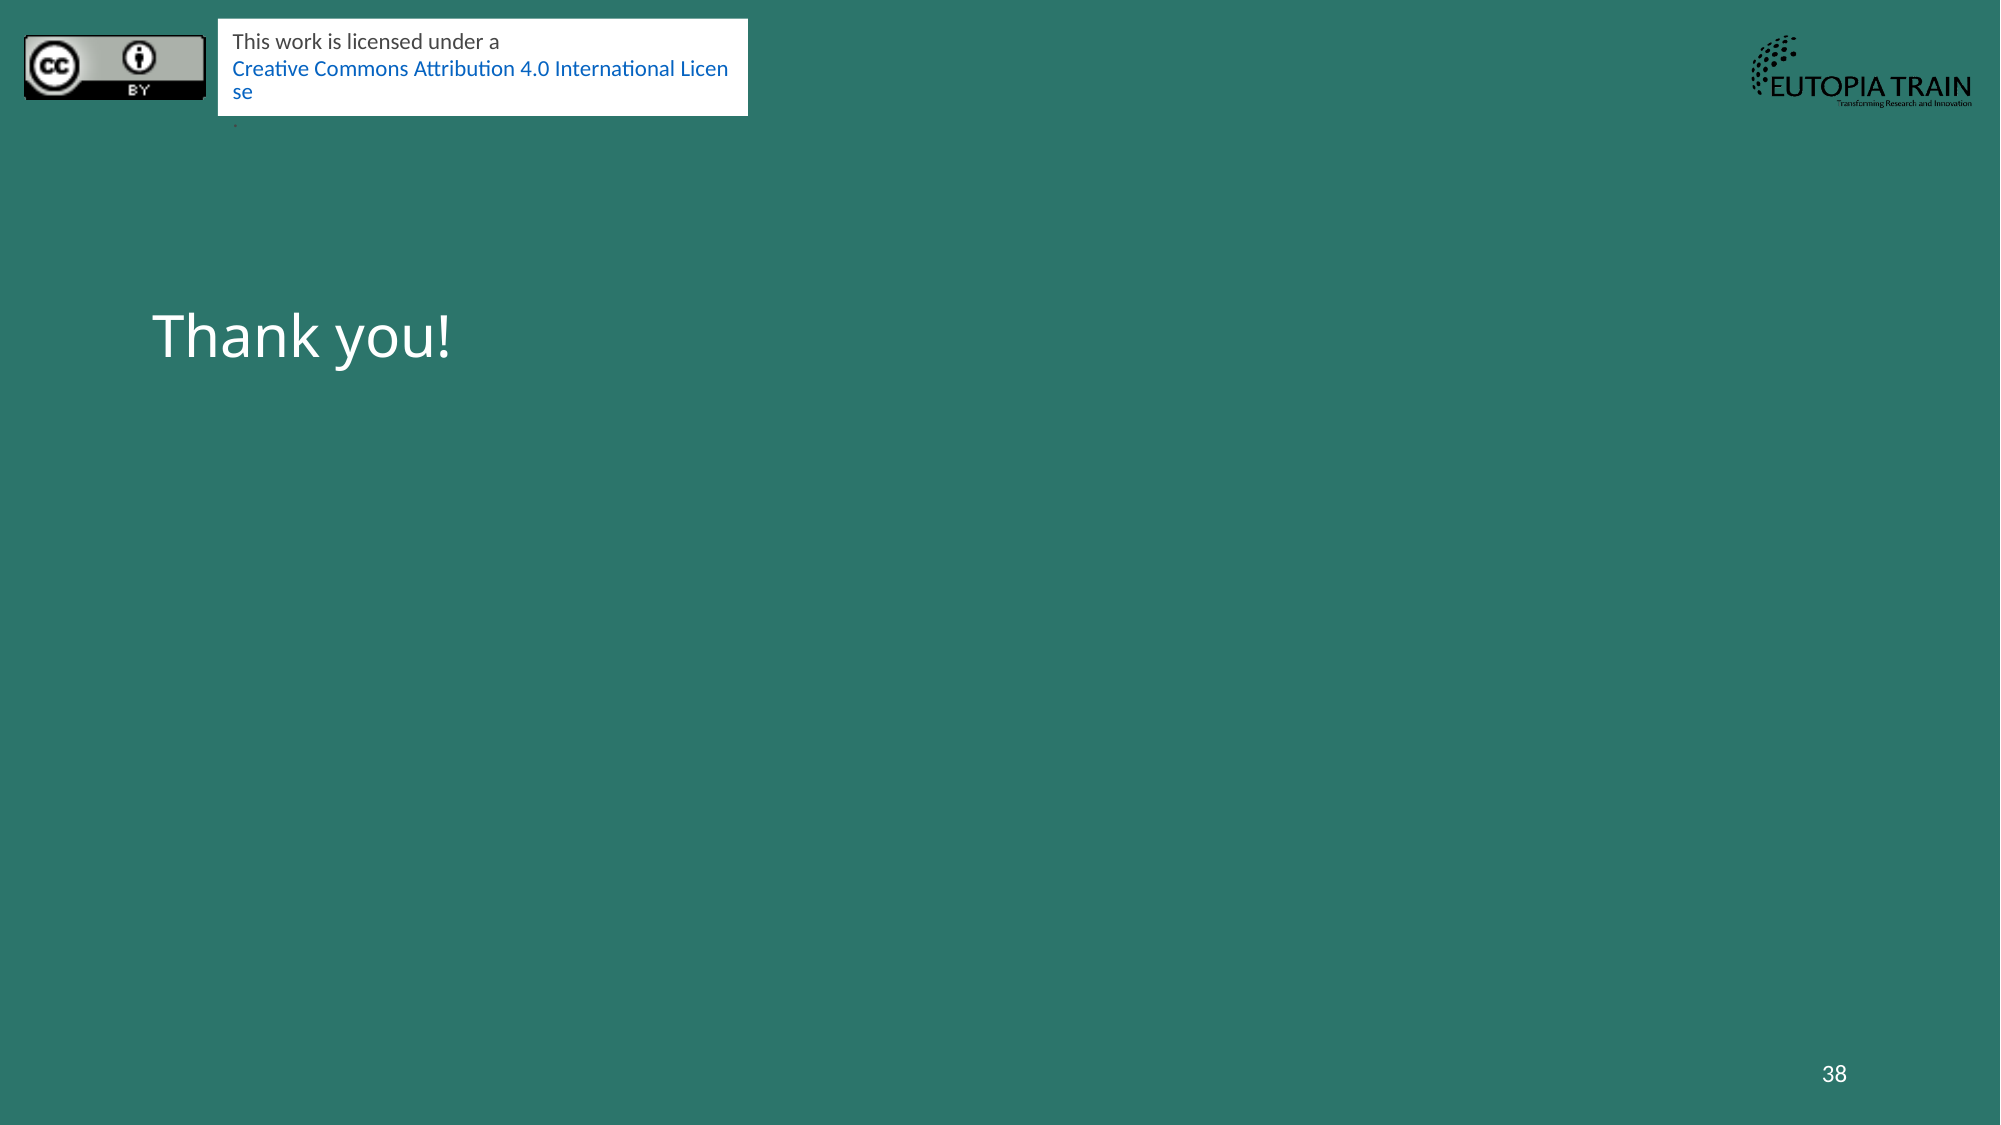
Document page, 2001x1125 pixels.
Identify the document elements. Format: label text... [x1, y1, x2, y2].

slide_number 38 [1412, 1042, 1863, 1103]
picture [1749, 31, 1976, 111]
list Thank you! [137, 299, 1863, 1014]
picture [24, 35, 206, 100]
text_box This work is licensed under a Creative Commons Attribution 4.0 International License. [217, 18, 748, 116]
